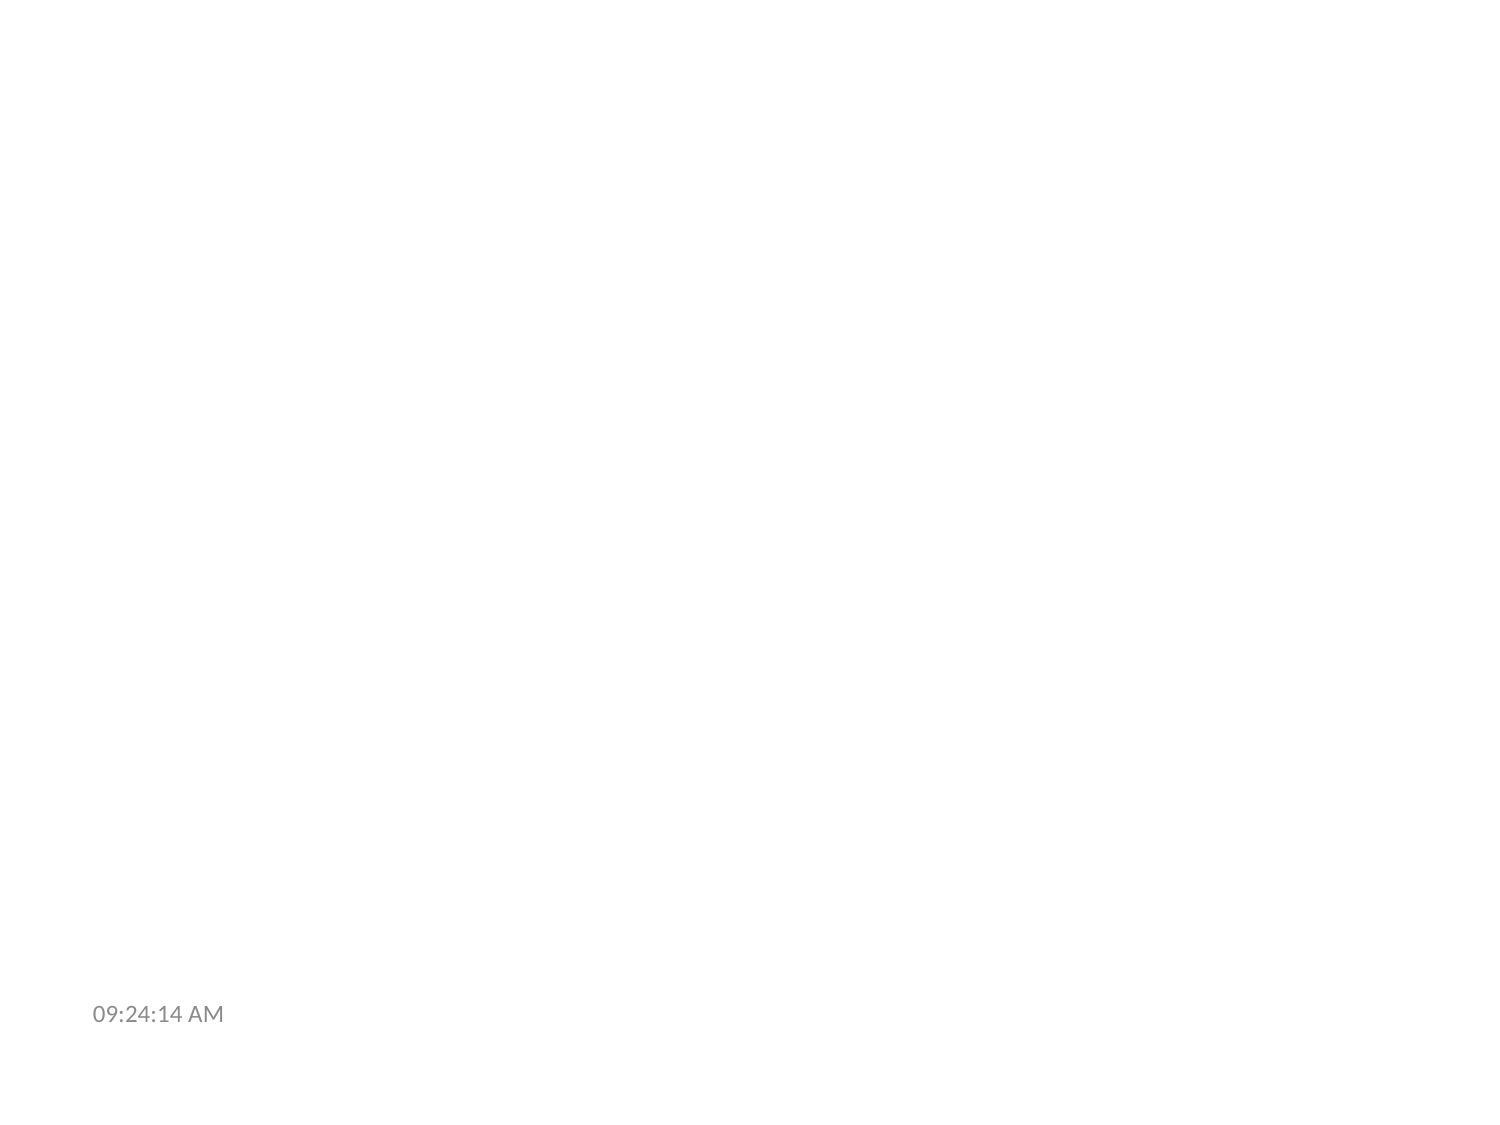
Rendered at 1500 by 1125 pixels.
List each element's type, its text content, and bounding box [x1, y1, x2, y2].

text_box 3:35:09 PM [77, 982, 428, 1043]
